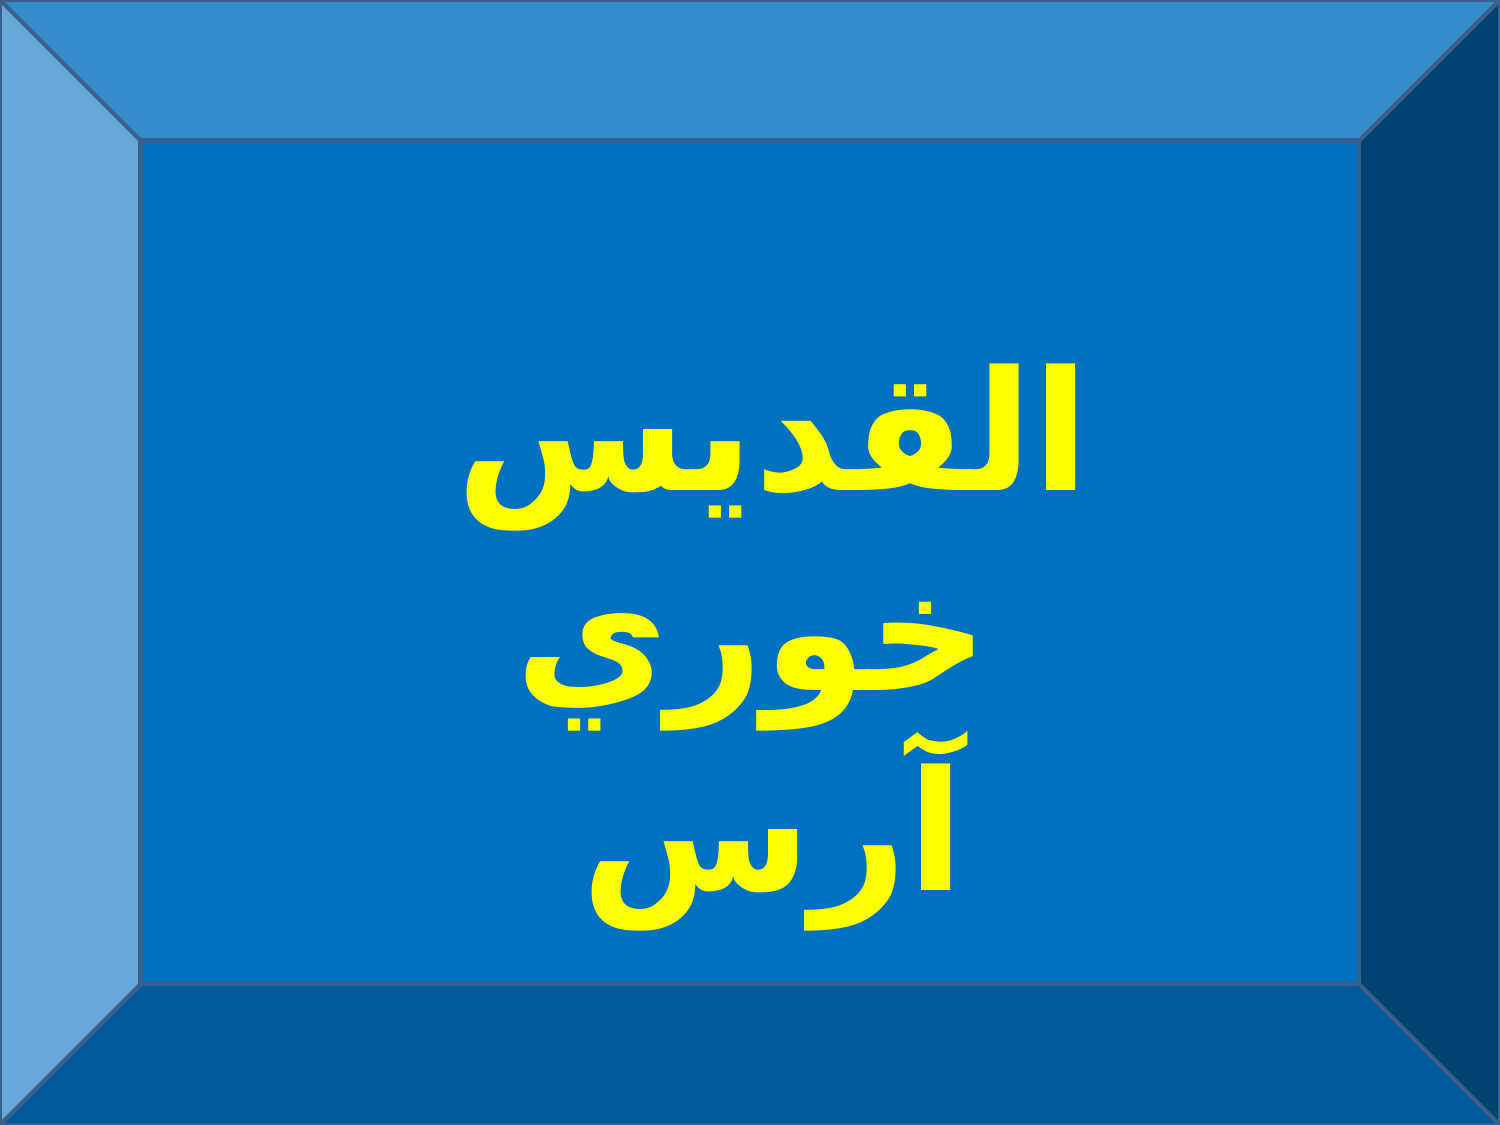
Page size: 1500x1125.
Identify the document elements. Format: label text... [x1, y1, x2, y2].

text_box [0, 0, 1500, 1125]
text_box القديس خوري آرس [398, 316, 1149, 931]
